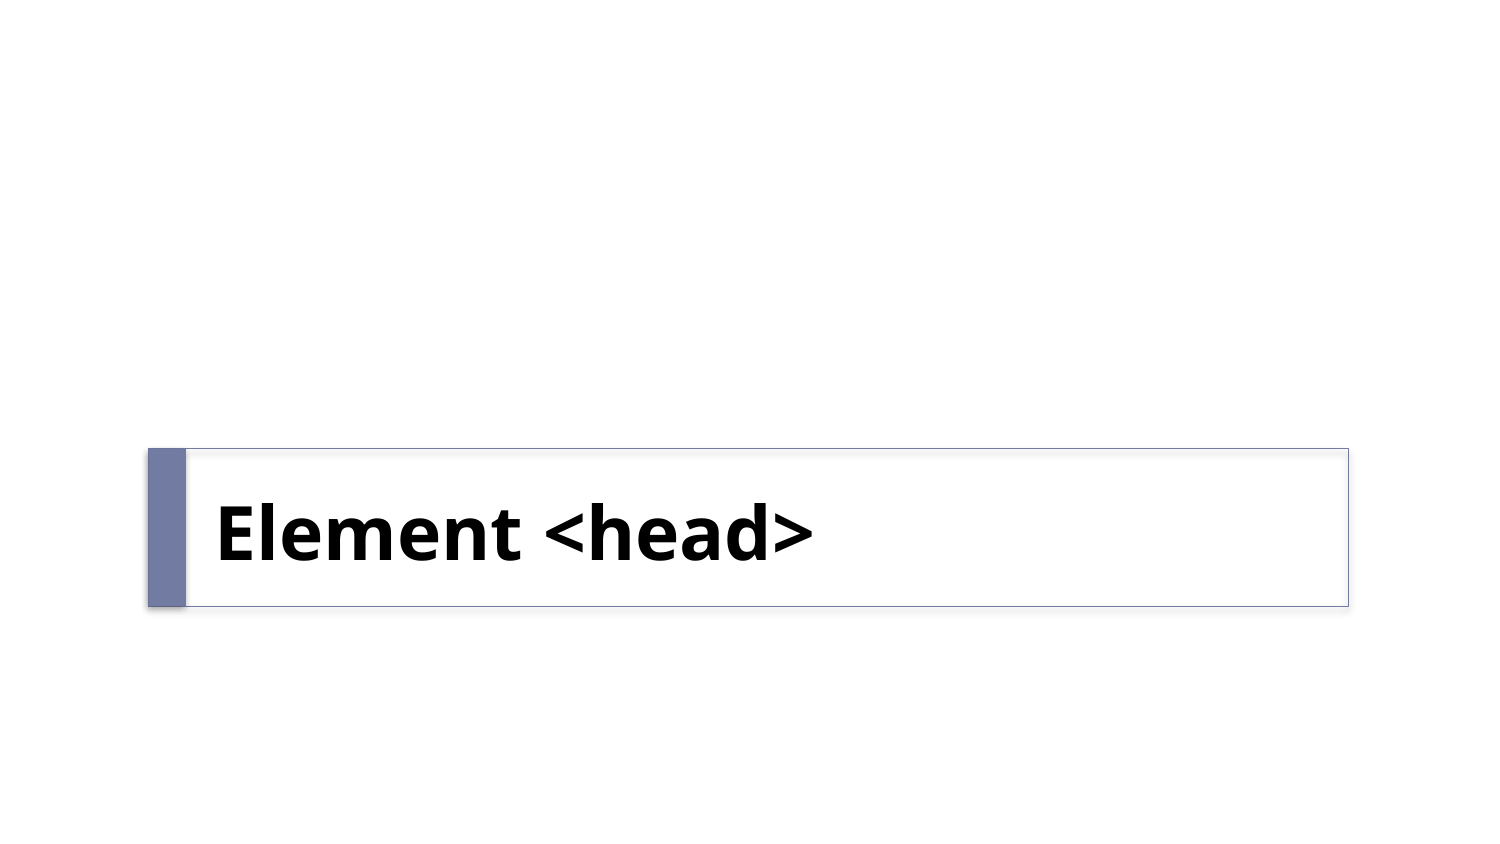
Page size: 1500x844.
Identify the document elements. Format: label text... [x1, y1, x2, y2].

title Element <head> [200, 478, 1325, 600]
